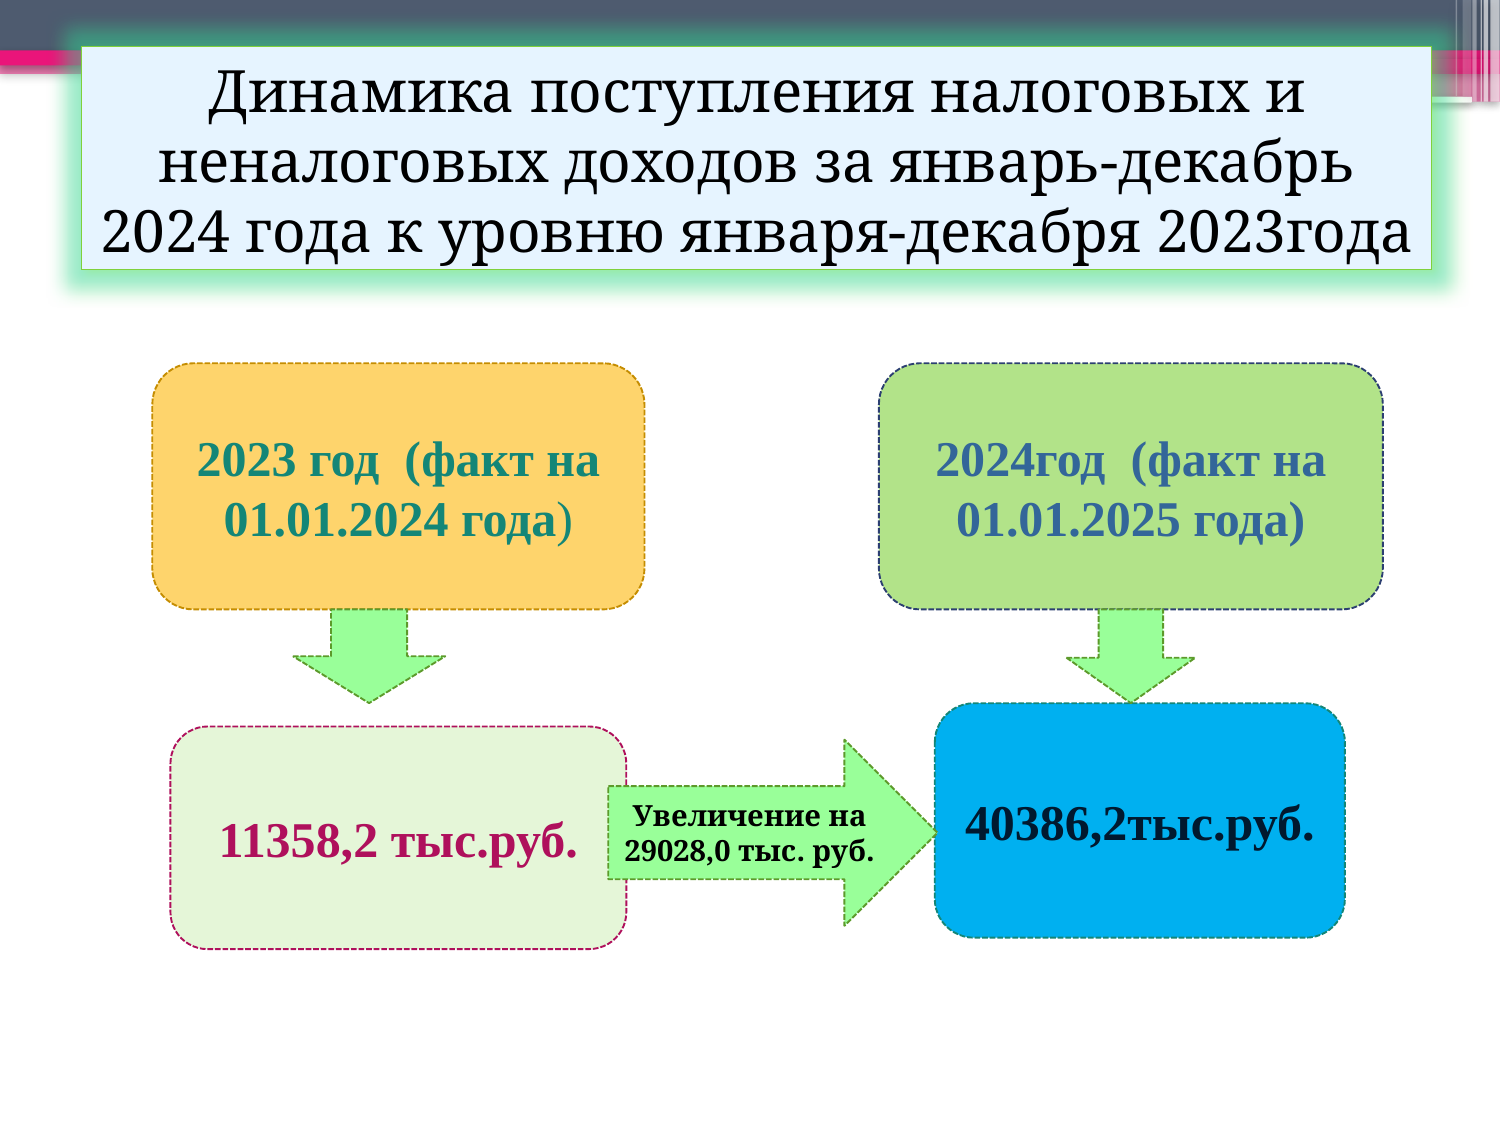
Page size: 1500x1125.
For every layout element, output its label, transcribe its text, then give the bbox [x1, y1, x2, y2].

text_box 40386,2тыс.руб. [933, 702, 1346, 939]
text_box Увеличение на 29028,0 тыс. руб. [607, 738, 938, 927]
text_box Динамика поступления налоговых и неналоговых доходов за январь-декабрь 2024 года к уровню января-декабря 2023года [81, 46, 1432, 270]
text_box 2024год (факт на 01.01.2025 года) [877, 362, 1384, 611]
text_box [1065, 608, 1196, 704]
text_box 2023 год (факт на 01.01.2024 года) [151, 362, 646, 611]
text_box 11358,2 тыс.руб. [169, 725, 628, 951]
text_box [292, 608, 447, 704]
